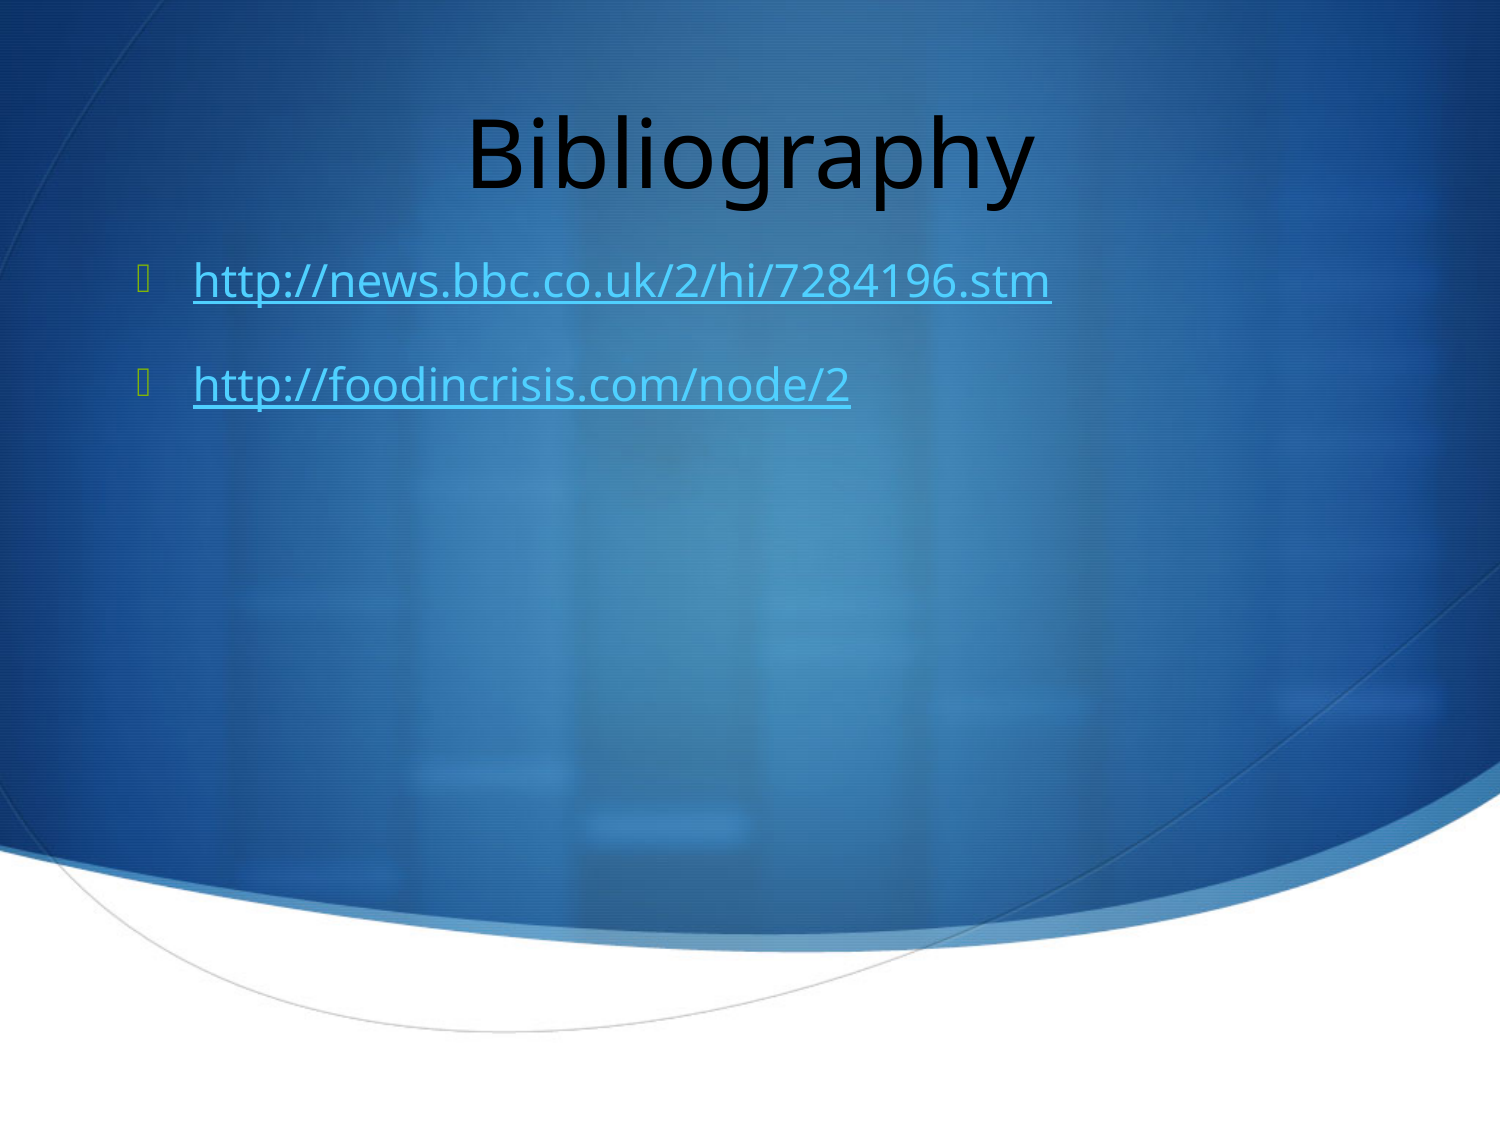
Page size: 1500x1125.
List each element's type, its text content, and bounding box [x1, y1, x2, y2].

list http://news.bbc.co.uk/2/hi/7284196.stm http://foodincrisis.com/node/2 [121, 244, 1379, 781]
picture [0, 0, 1500, 1125]
title Bibliography [75, 56, 1425, 245]
